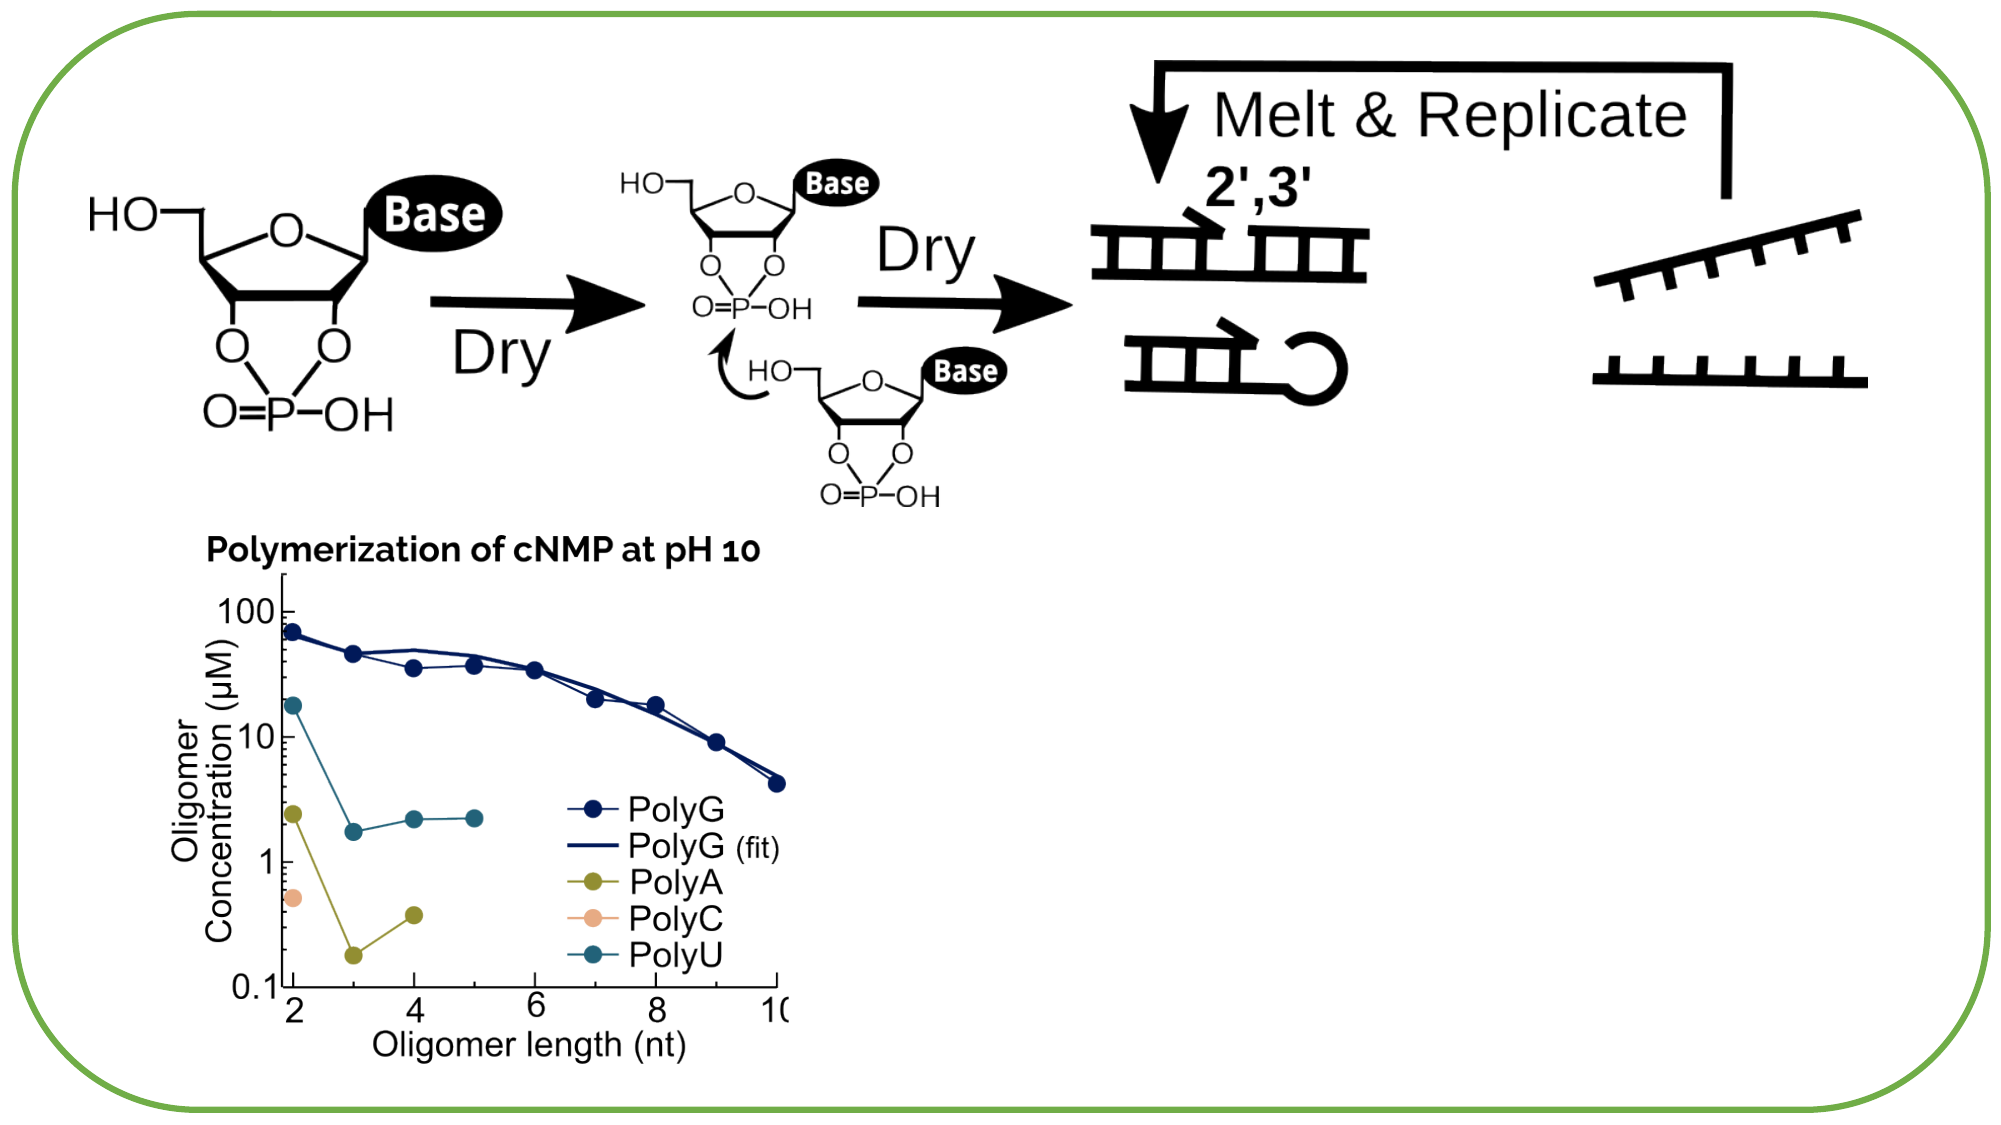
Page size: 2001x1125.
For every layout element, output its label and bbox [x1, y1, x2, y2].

picture [90, 60, 1868, 507]
text_box [13, 12, 1989, 1111]
list [155, 535, 789, 1067]
